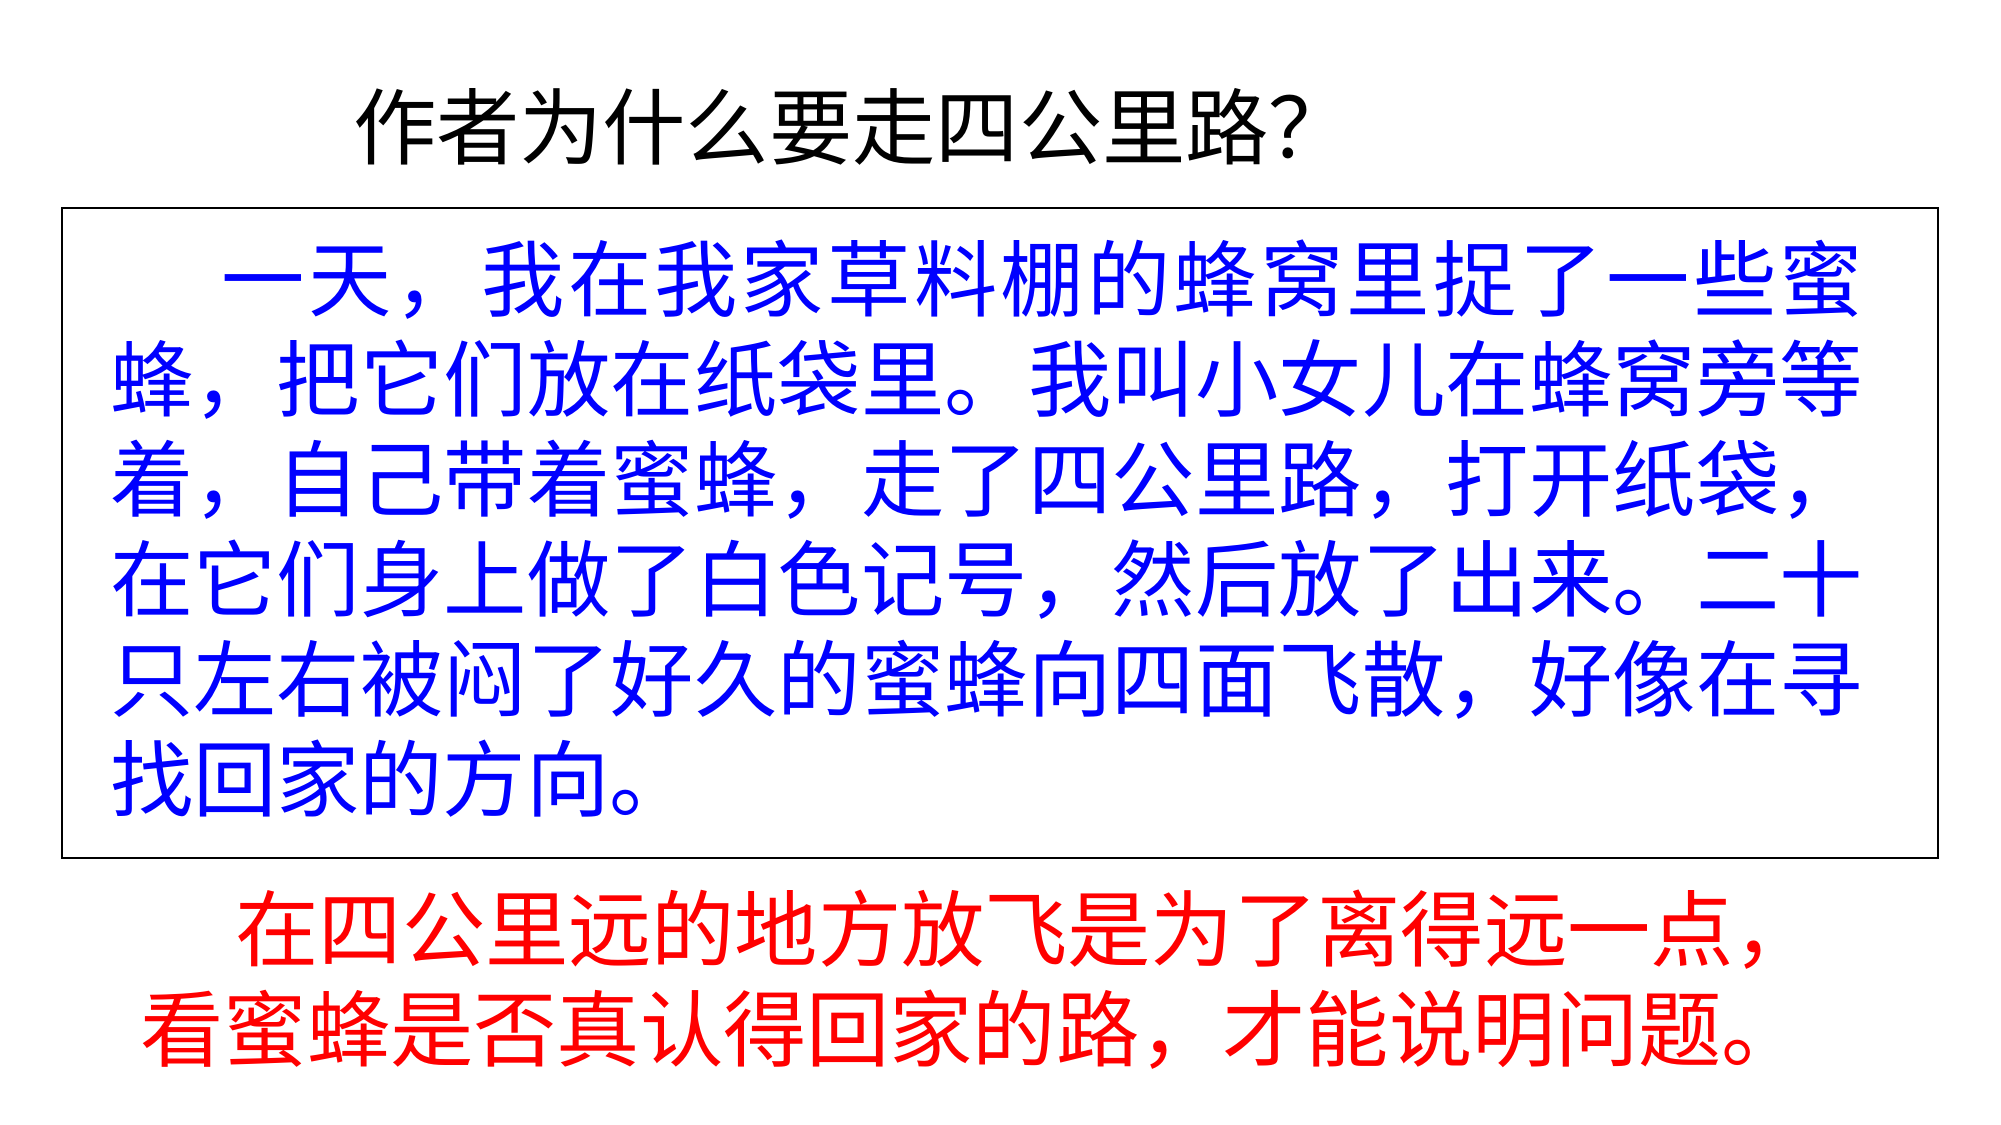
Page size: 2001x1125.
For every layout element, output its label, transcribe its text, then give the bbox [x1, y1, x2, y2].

text_box 作者为什么要走四公里路？ [338, 67, 1591, 183]
text_box [61, 207, 1939, 859]
text_box 一天，我在我家草料棚的蜂窝里捉了一些蜜蜂，把它们放在纸袋里。我叫小女儿在蜂窝旁等着，自己带着蜜蜂，走了四公里路，打开纸袋，在它们身上做了白色记号，然后放了出来。二十只左右被闷了好久的蜜蜂向四面飞散，好像在寻找回家的方向。 [95, 219, 1879, 835]
text_box 在四公里远的地方放飞是为了离得远一点，看蜜蜂是否真认得回家的路，才能说明问题。 [125, 869, 1898, 1085]
